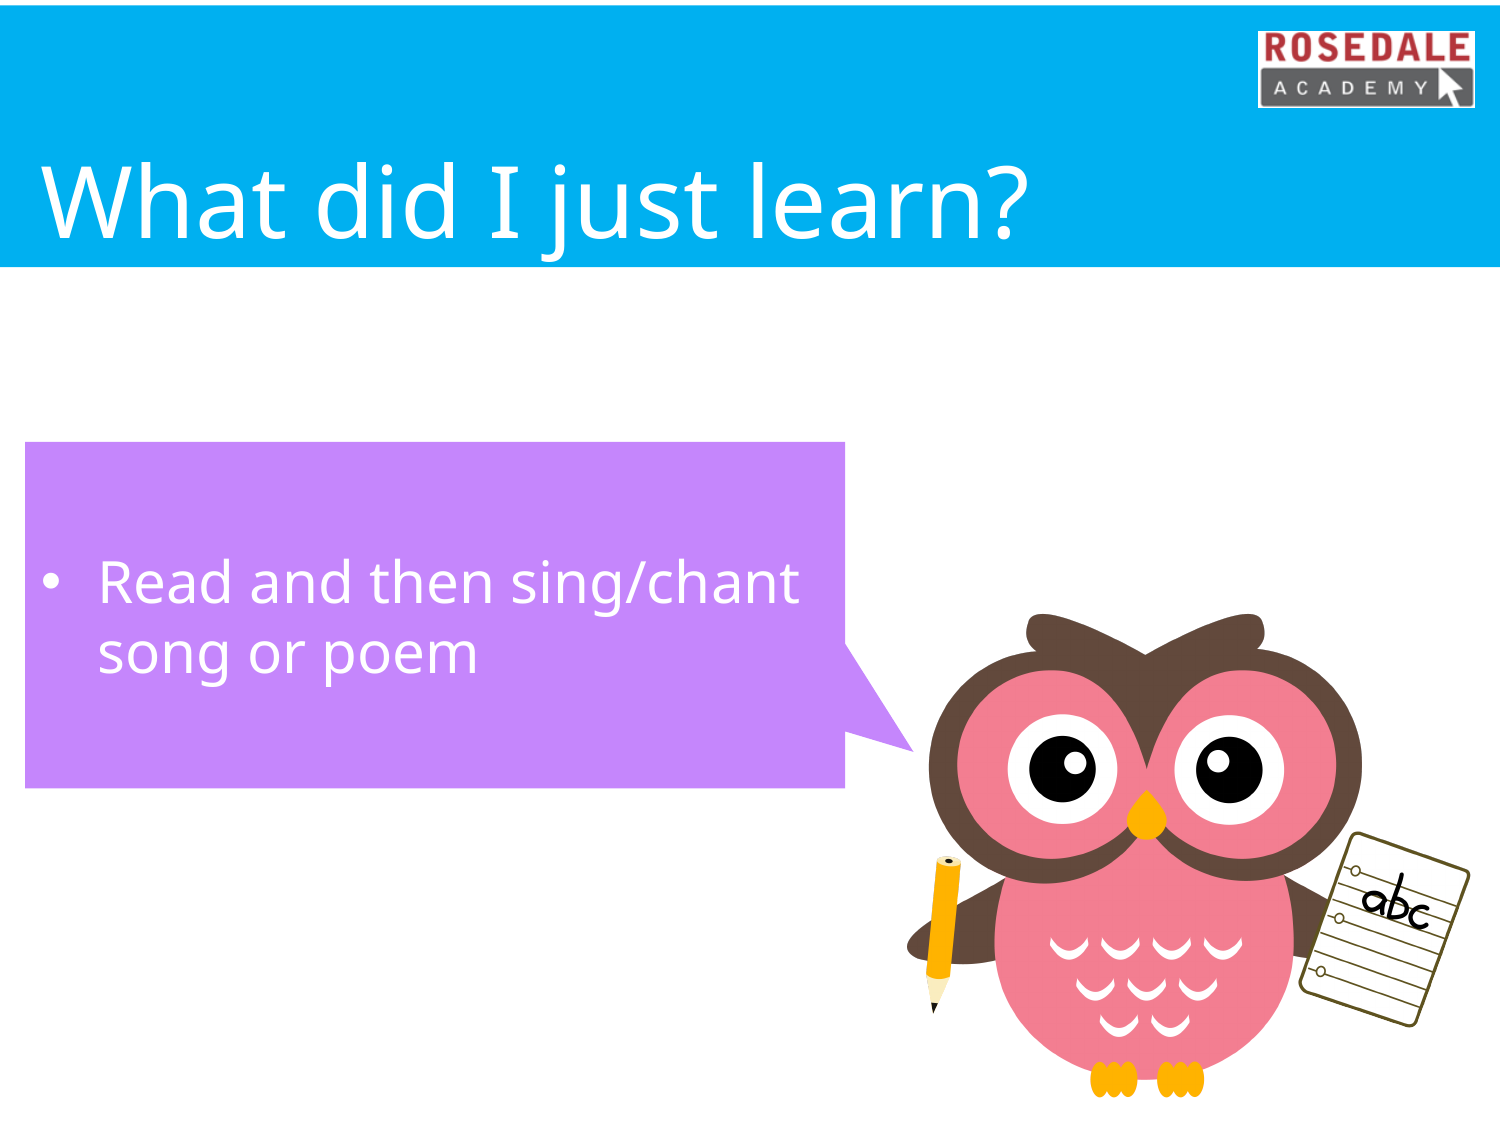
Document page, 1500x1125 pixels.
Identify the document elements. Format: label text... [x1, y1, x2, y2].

text_box Read and then sing/chant song or poem [25, 441, 904, 789]
picture [1259, 32, 1474, 107]
text_box [0, 4, 1500, 268]
picture [904, 609, 1473, 1100]
text_box What did I just learn? [25, 130, 1388, 266]
